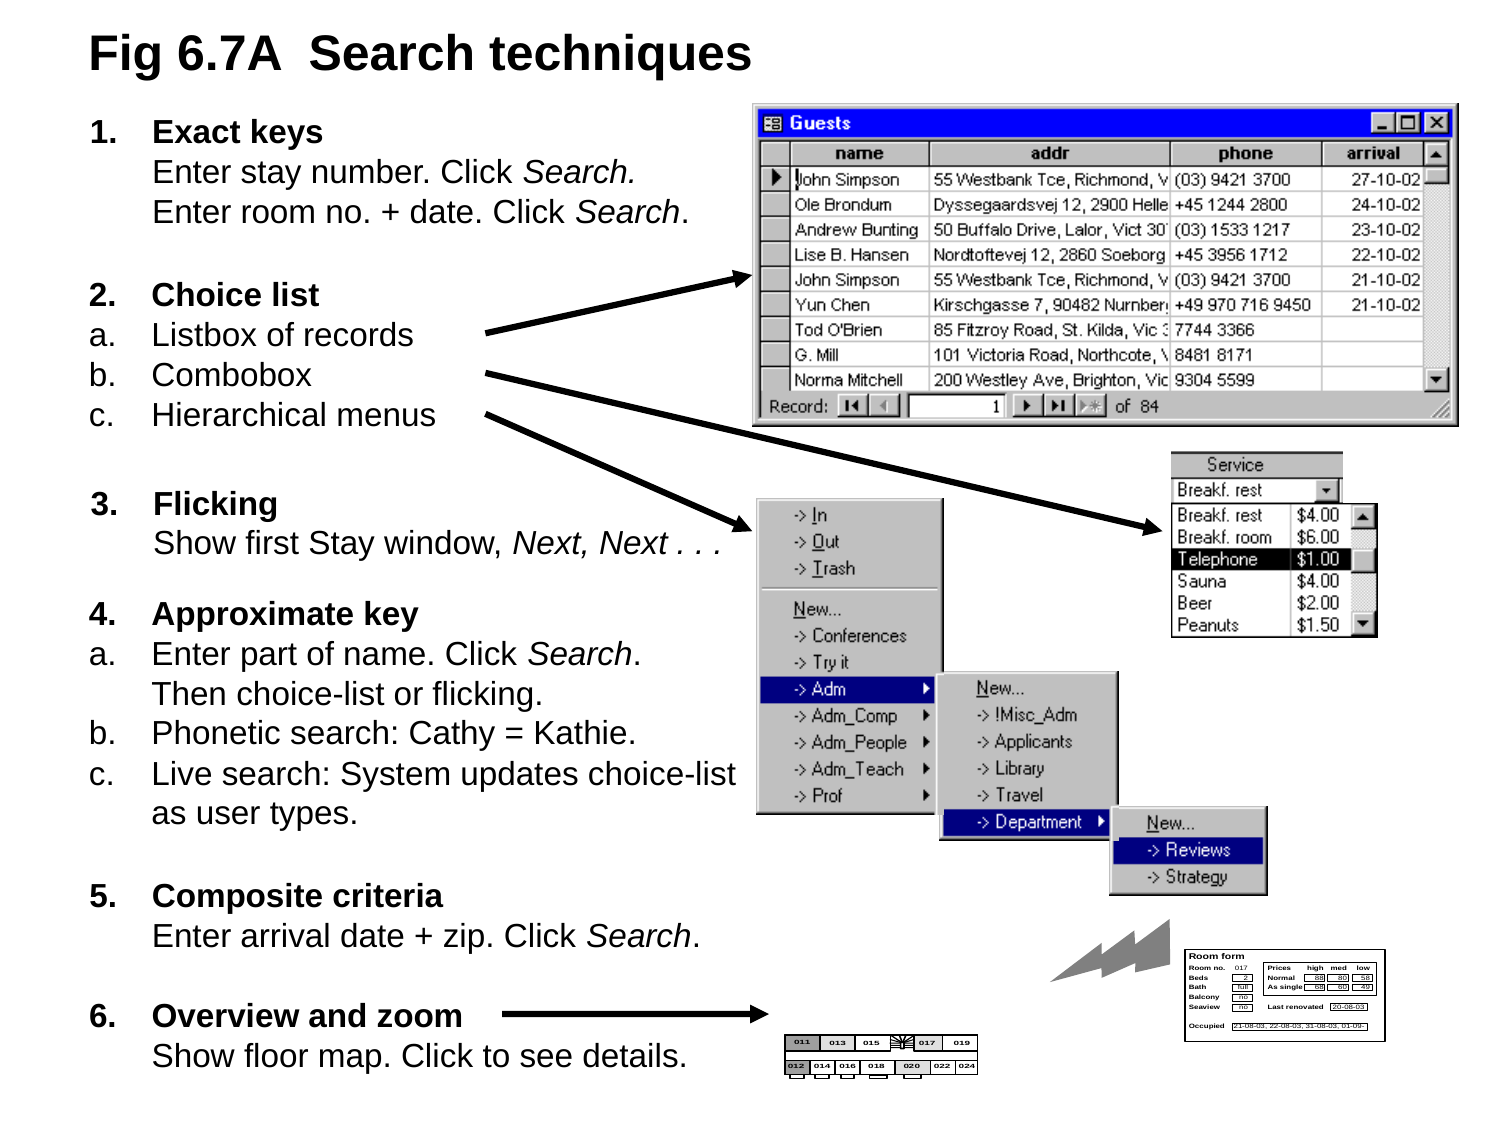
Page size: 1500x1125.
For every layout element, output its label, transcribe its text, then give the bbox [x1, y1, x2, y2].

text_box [73, 102, 1459, 897]
text_box Fig 6.7A Search techniques [73, 12, 1228, 88]
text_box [73, 901, 1485, 1099]
